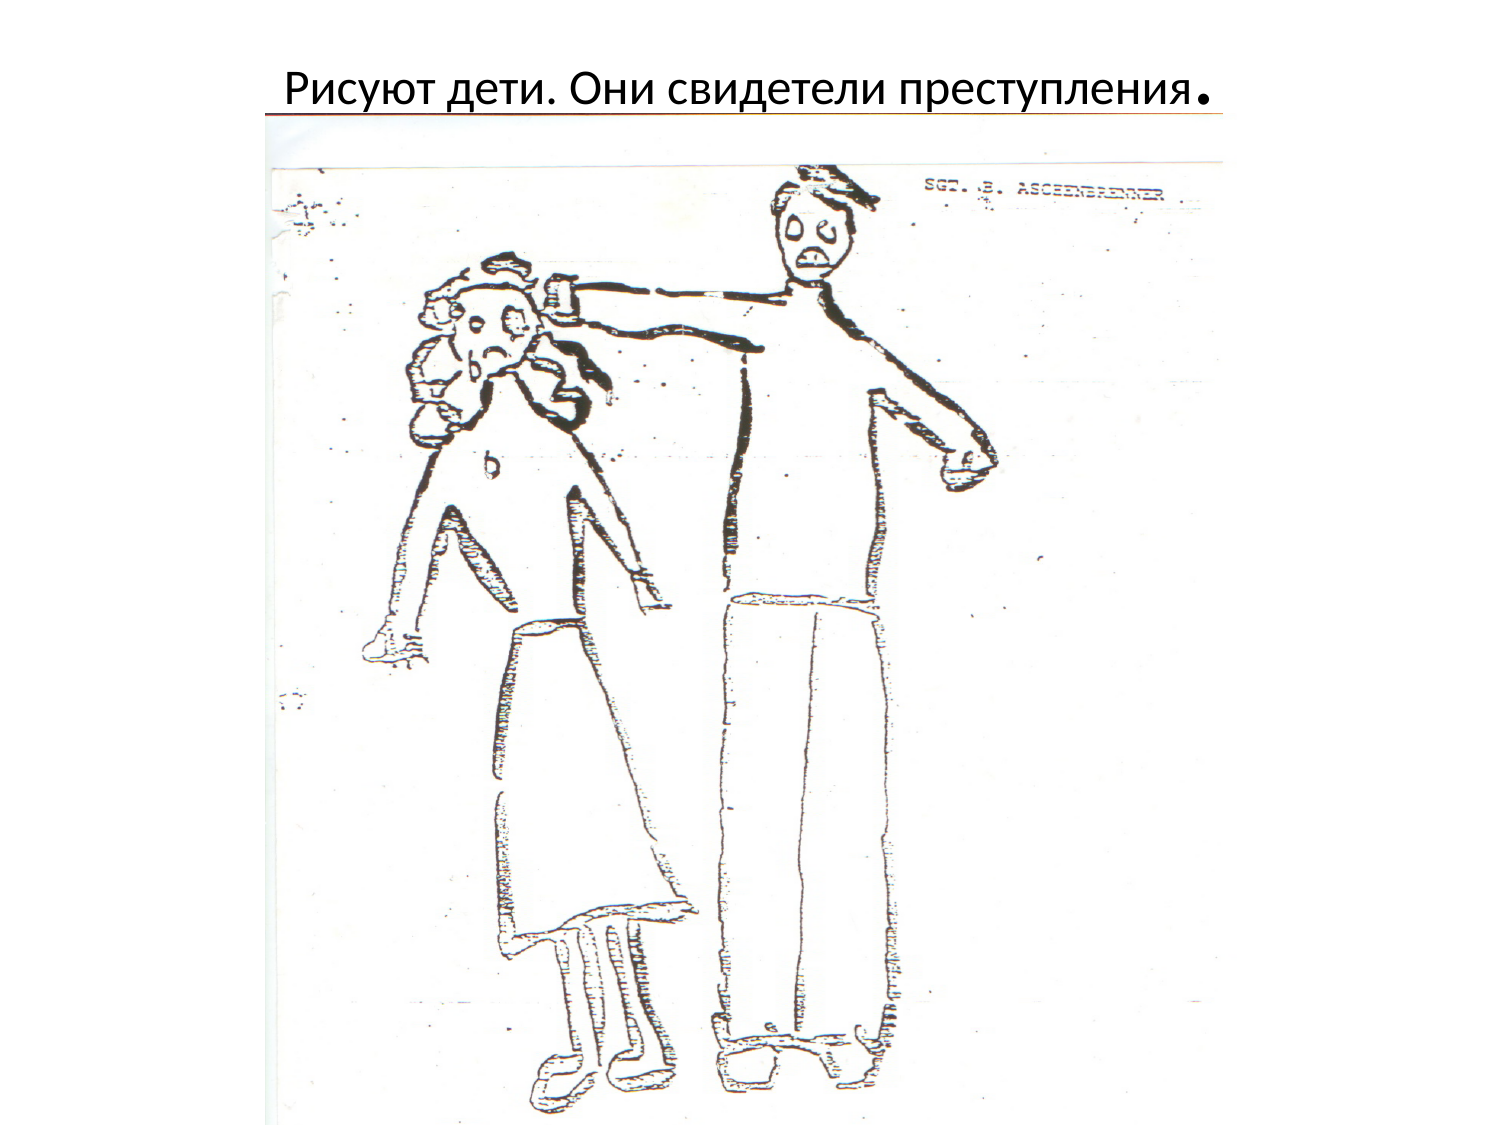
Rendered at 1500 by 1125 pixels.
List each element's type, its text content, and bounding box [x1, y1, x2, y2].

picture [265, 113, 1238, 1125]
title Рисуют дети. Они свидетели преступления. [74, 44, 1426, 91]
